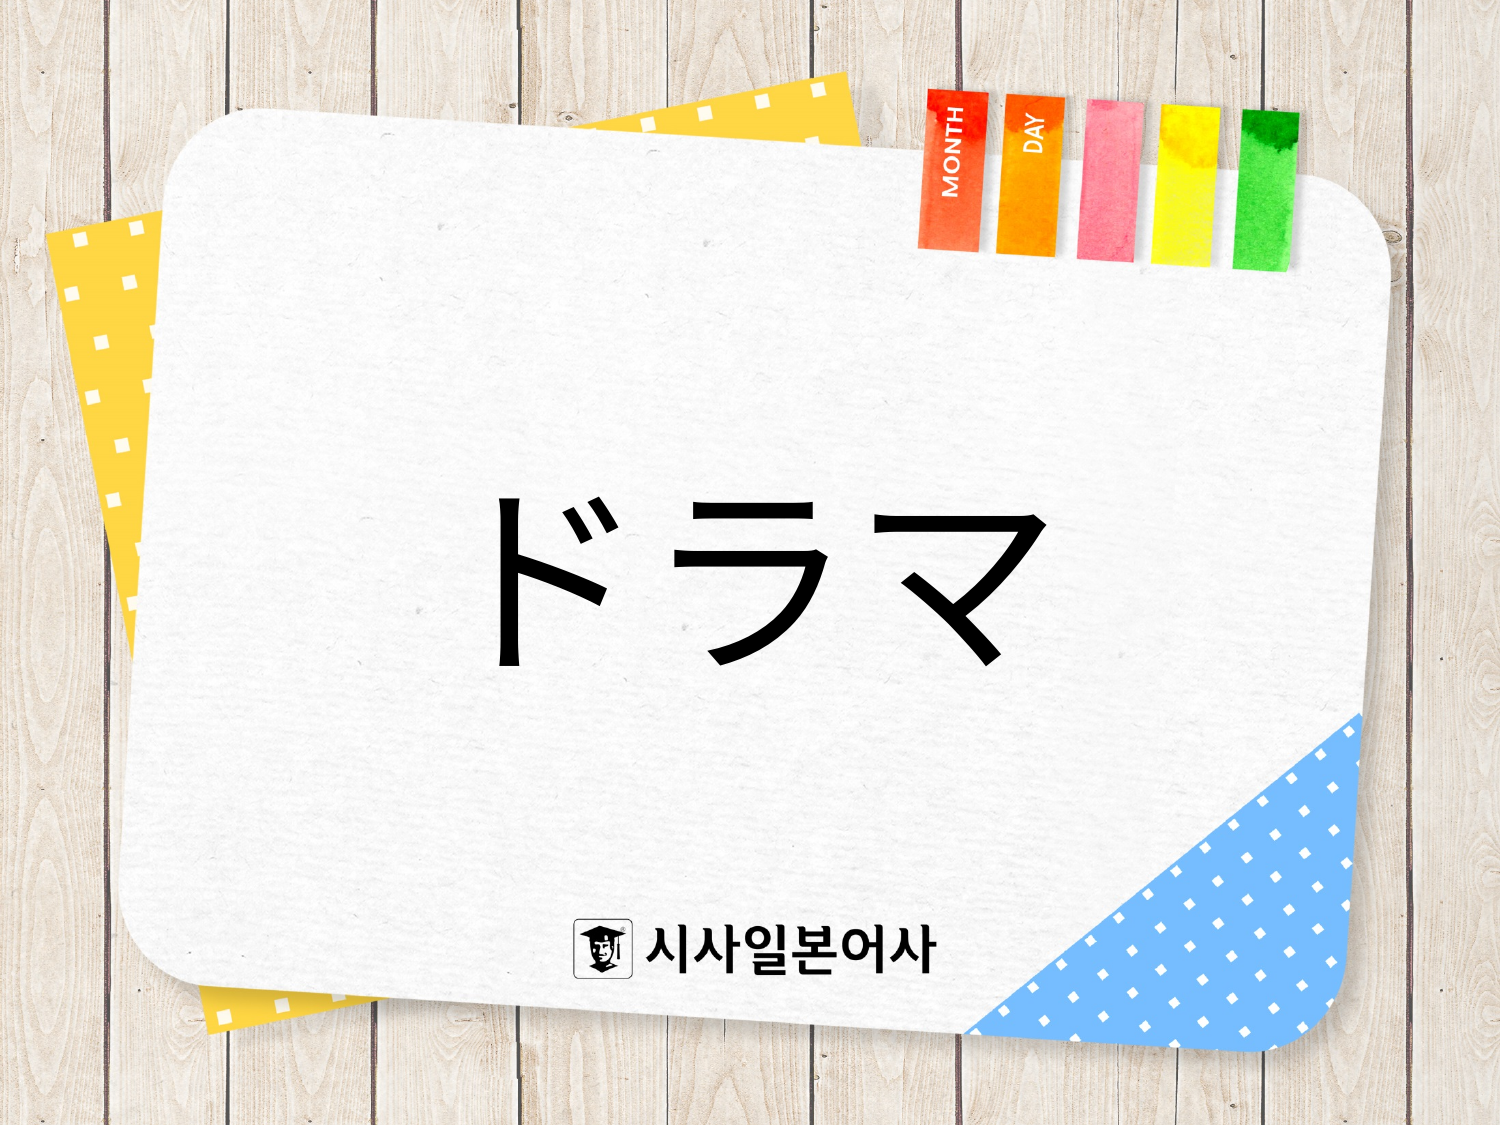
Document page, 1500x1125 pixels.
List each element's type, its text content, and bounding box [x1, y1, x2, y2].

title ドラマ [75, 338, 1425, 811]
picture [0, 0, 1500, 1125]
